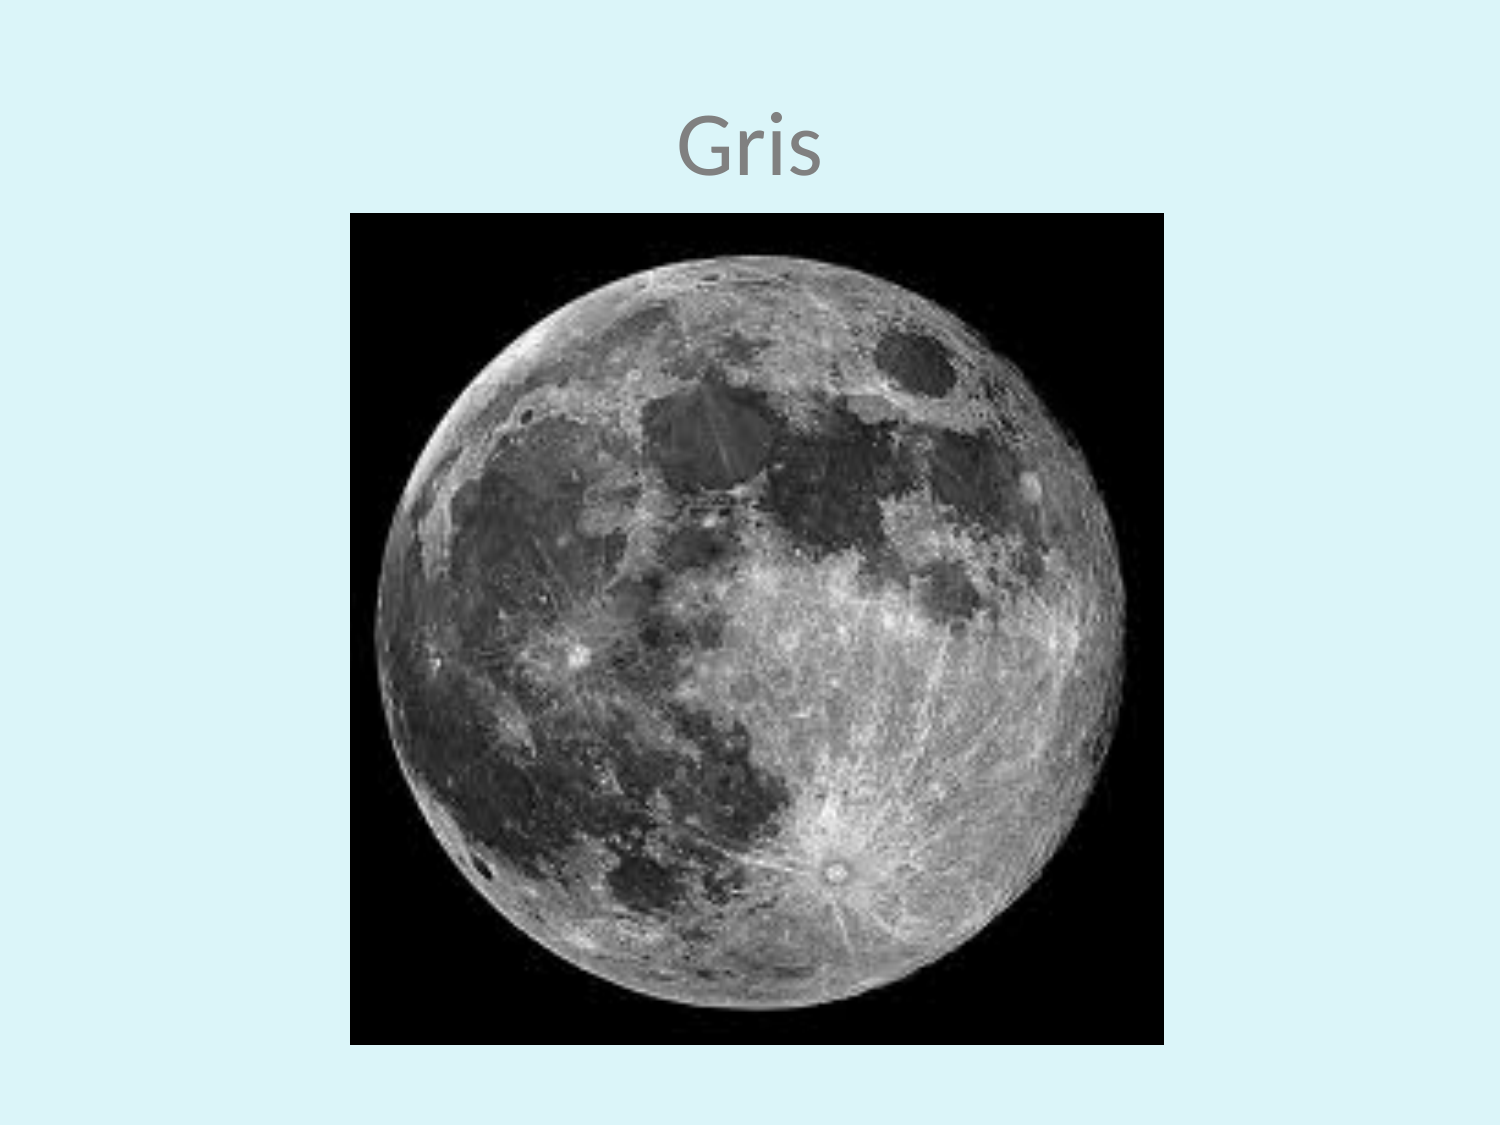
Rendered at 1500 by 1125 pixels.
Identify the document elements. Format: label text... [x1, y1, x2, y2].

picture [350, 212, 1164, 1045]
title Gris [75, 45, 1425, 233]
